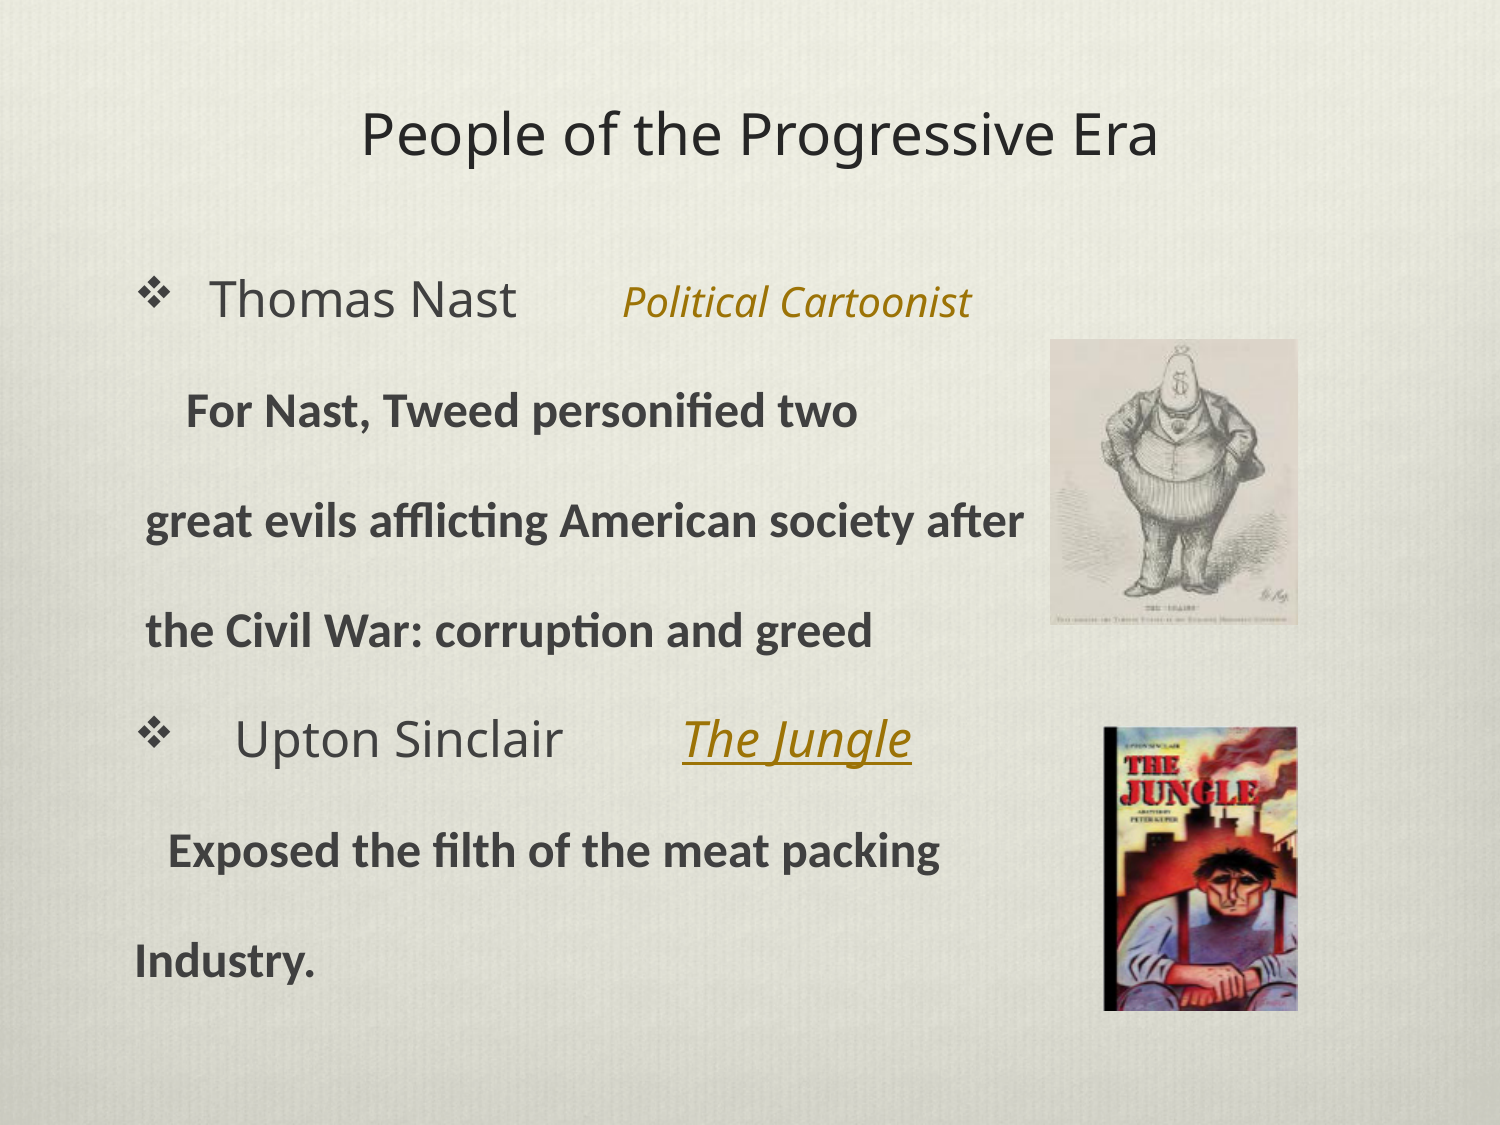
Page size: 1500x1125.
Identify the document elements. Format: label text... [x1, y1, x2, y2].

list Thomas Nast Political Cartoonist For Nast, Tweed personified two great evils afflicting American society after the Civil War: corruption and greed Upton Sinclair The Jungle Exposed the filth of the meat packing Industry. [119, 260, 1381, 1011]
picture [1048, 338, 1299, 626]
title People of the Progressive Era [129, 51, 1392, 213]
picture [1102, 725, 1299, 1012]
